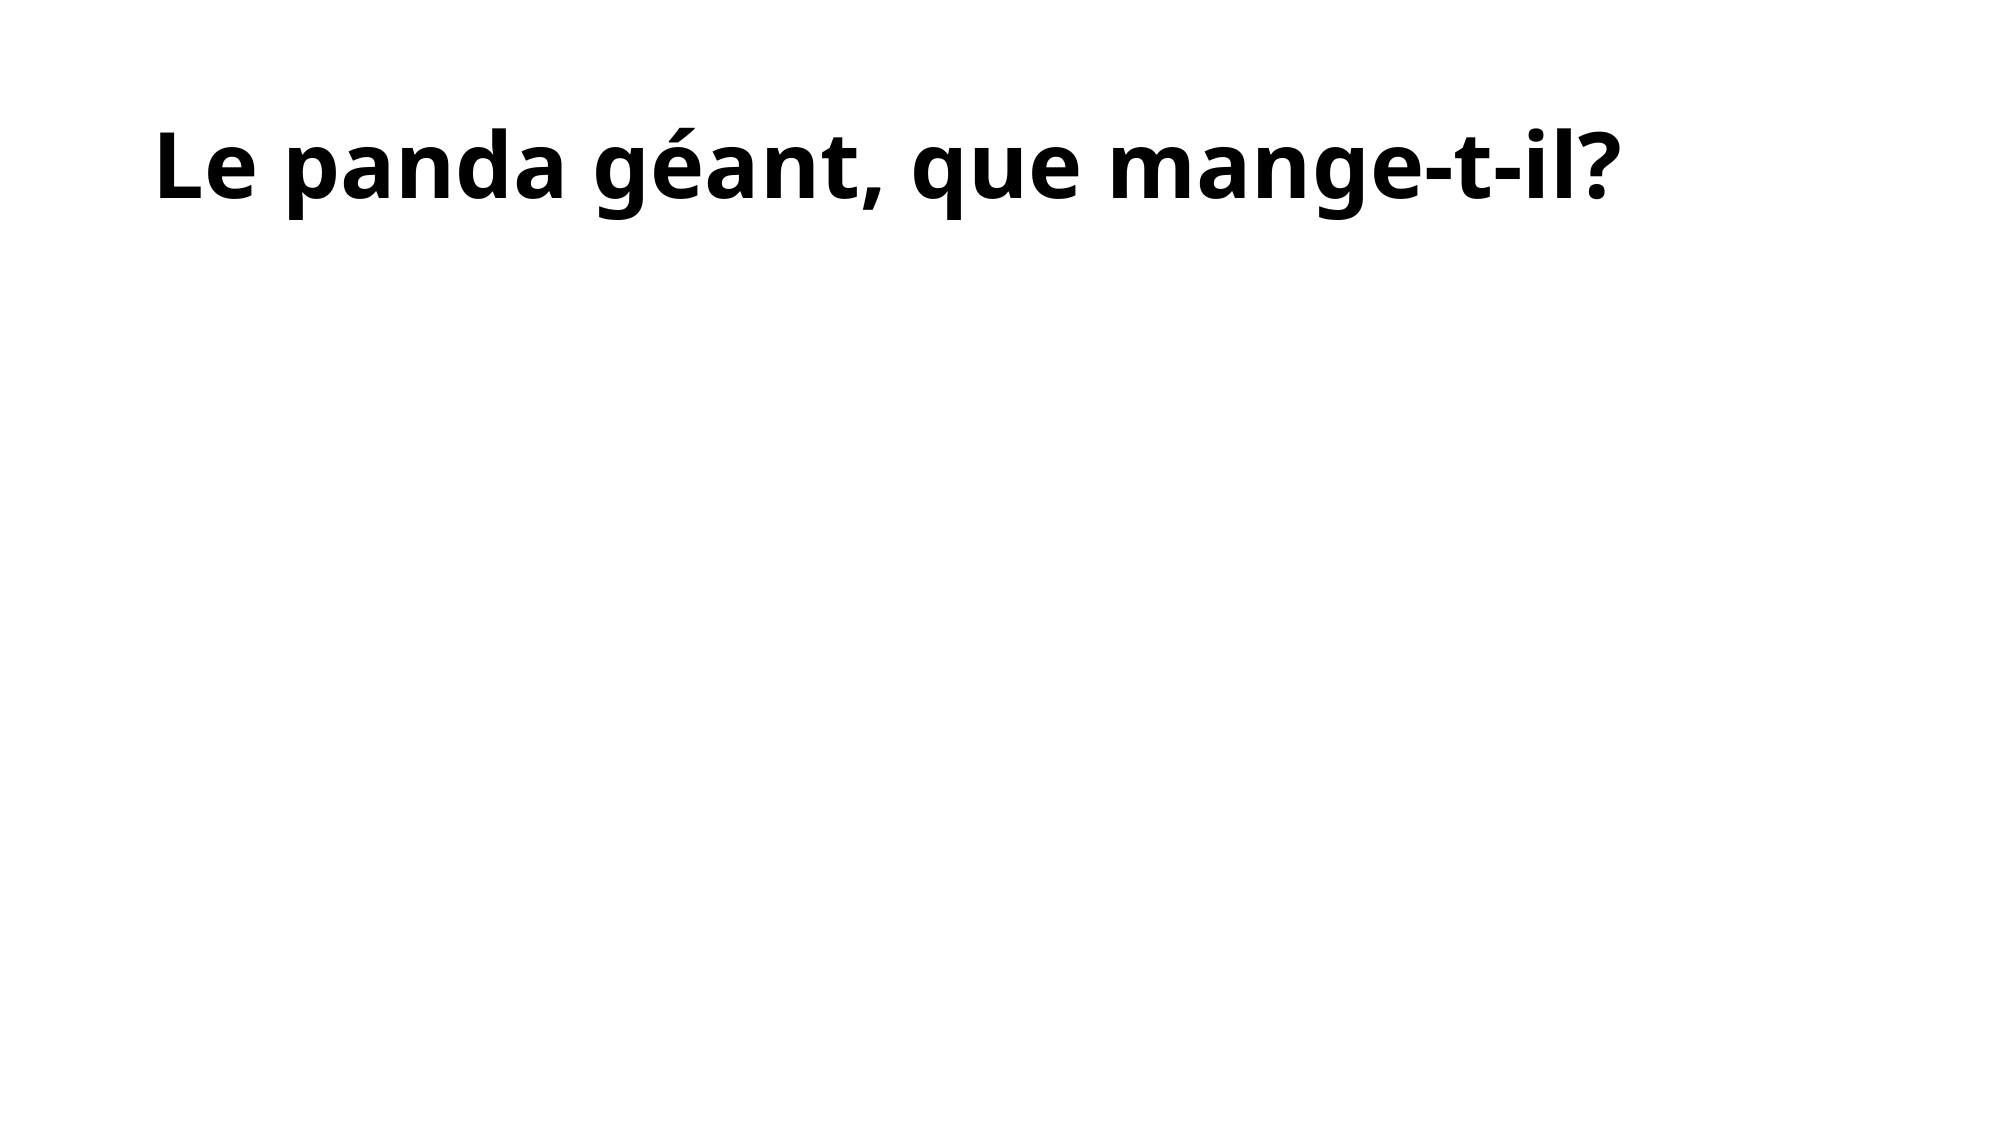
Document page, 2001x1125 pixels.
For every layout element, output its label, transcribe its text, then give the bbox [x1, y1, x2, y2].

title Le panda géant, que mange-t-il? [137, 59, 1863, 278]
